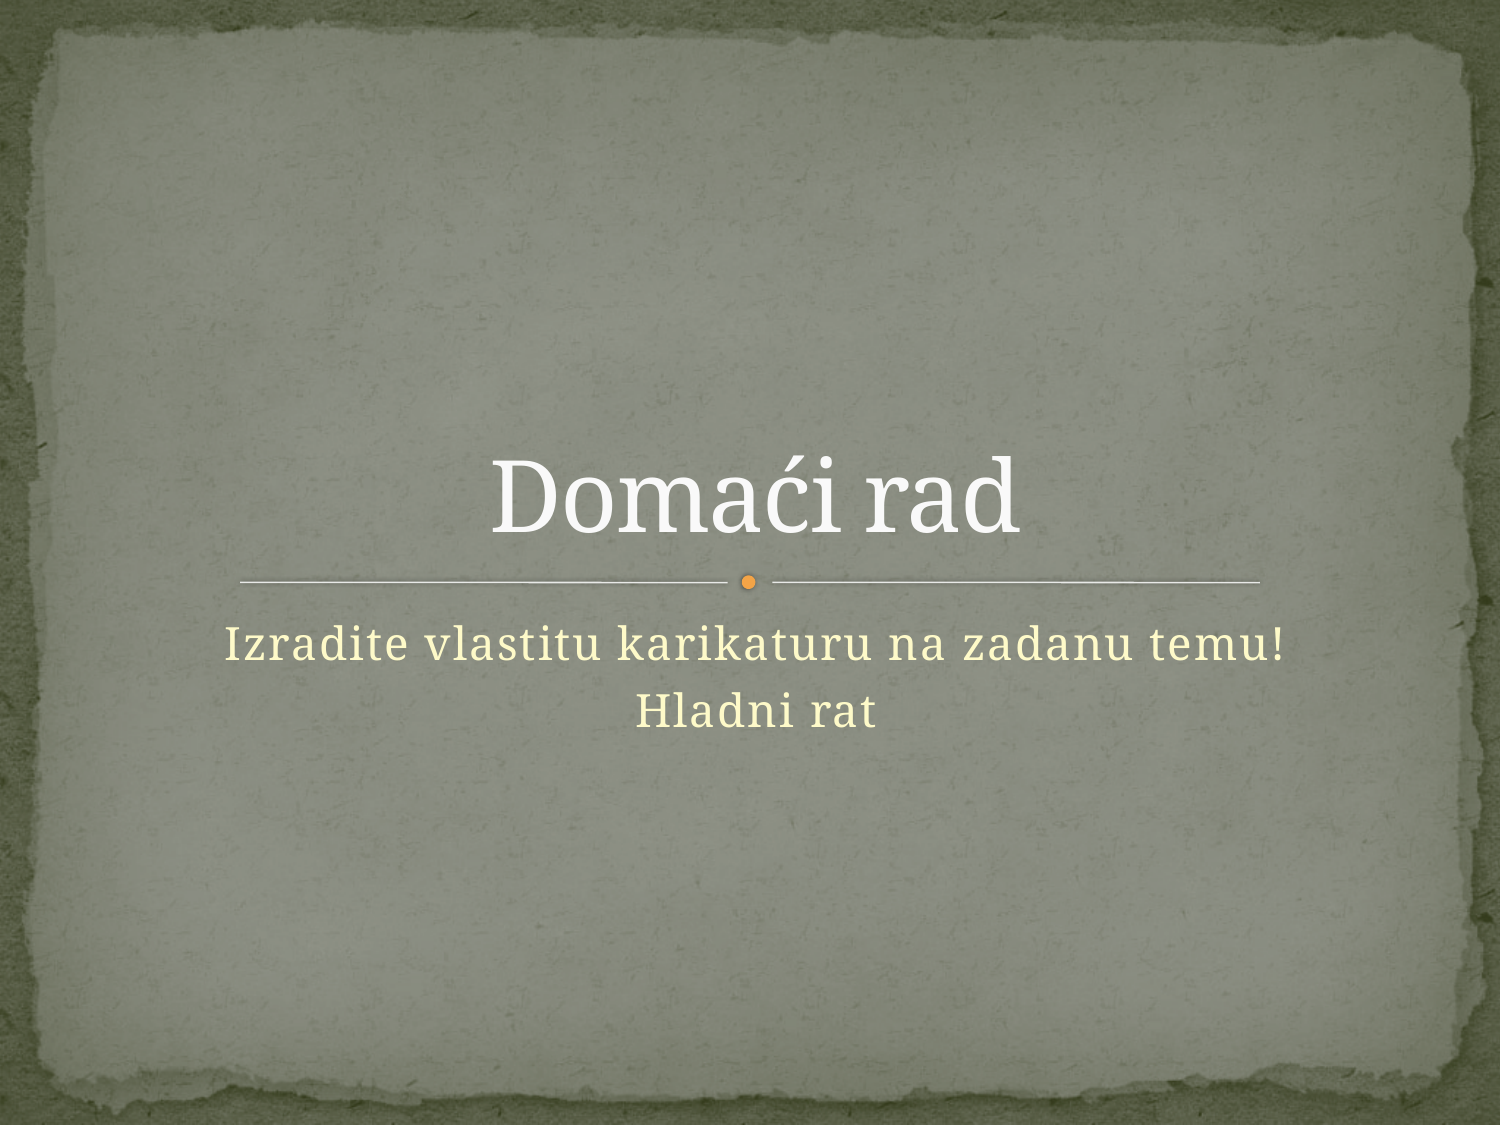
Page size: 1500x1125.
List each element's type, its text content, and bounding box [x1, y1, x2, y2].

subtitle Izradite vlastitu karikaturu na zadanu temu! Hladni rat [75, 606, 1438, 795]
title Domaći rad [74, 235, 1438, 561]
